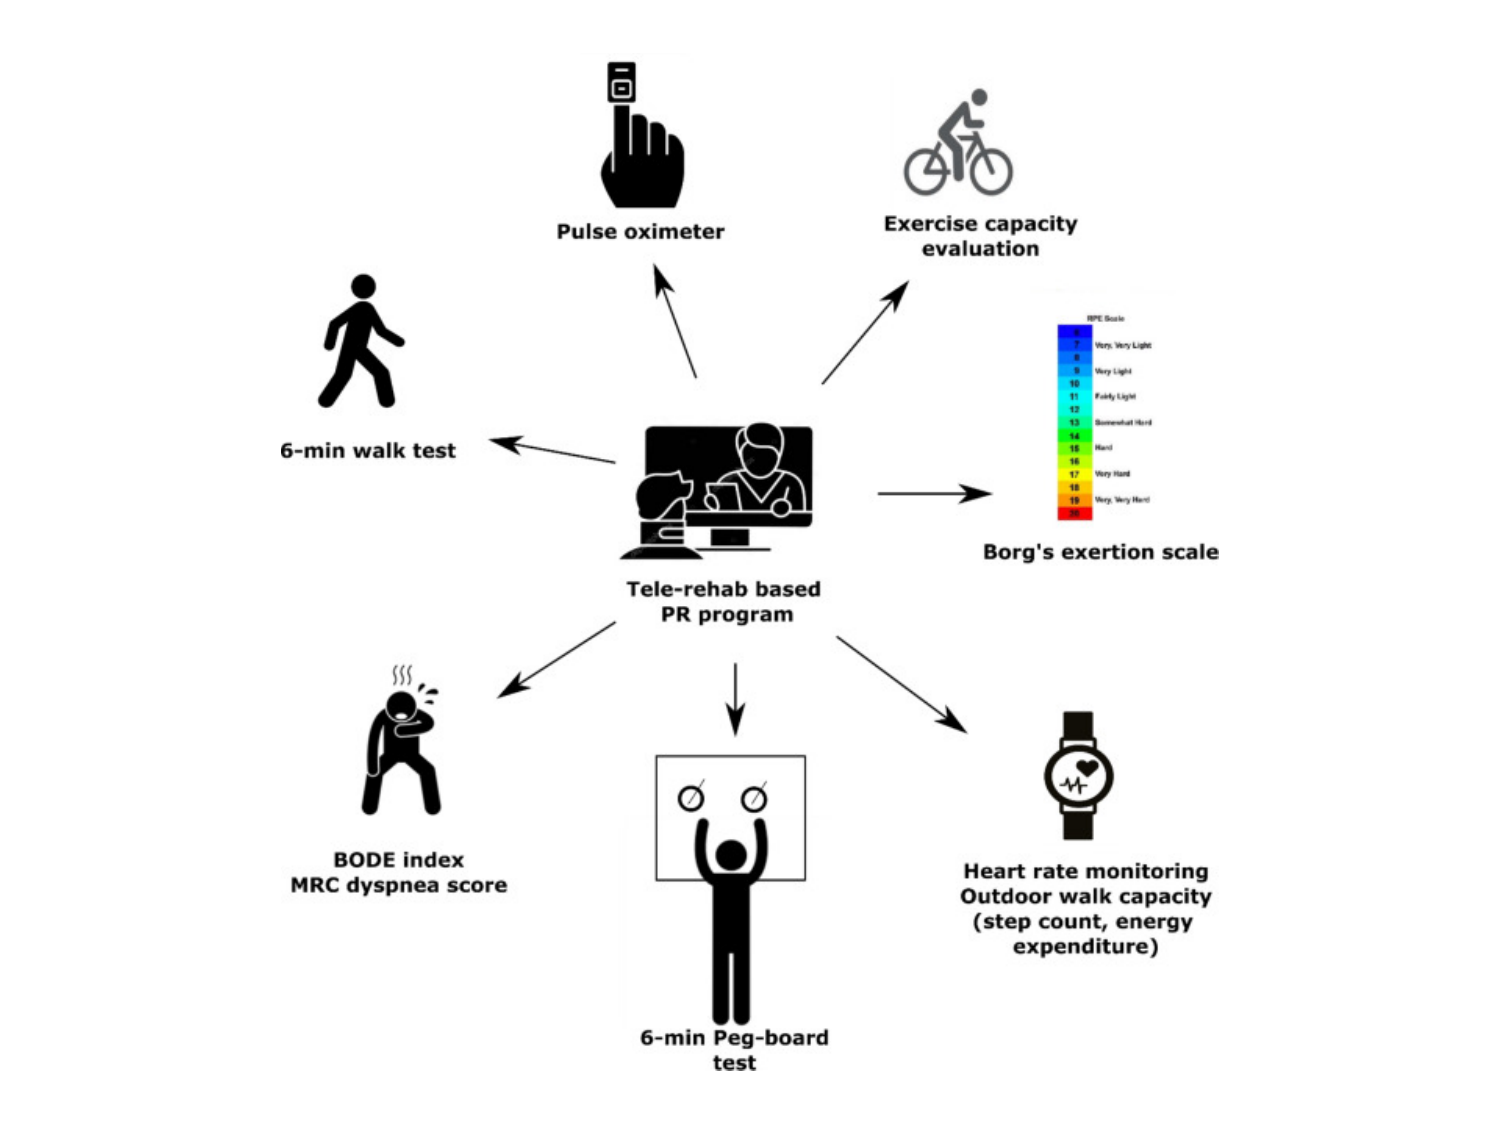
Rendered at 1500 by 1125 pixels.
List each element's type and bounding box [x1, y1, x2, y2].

picture [281, 53, 1219, 1072]
